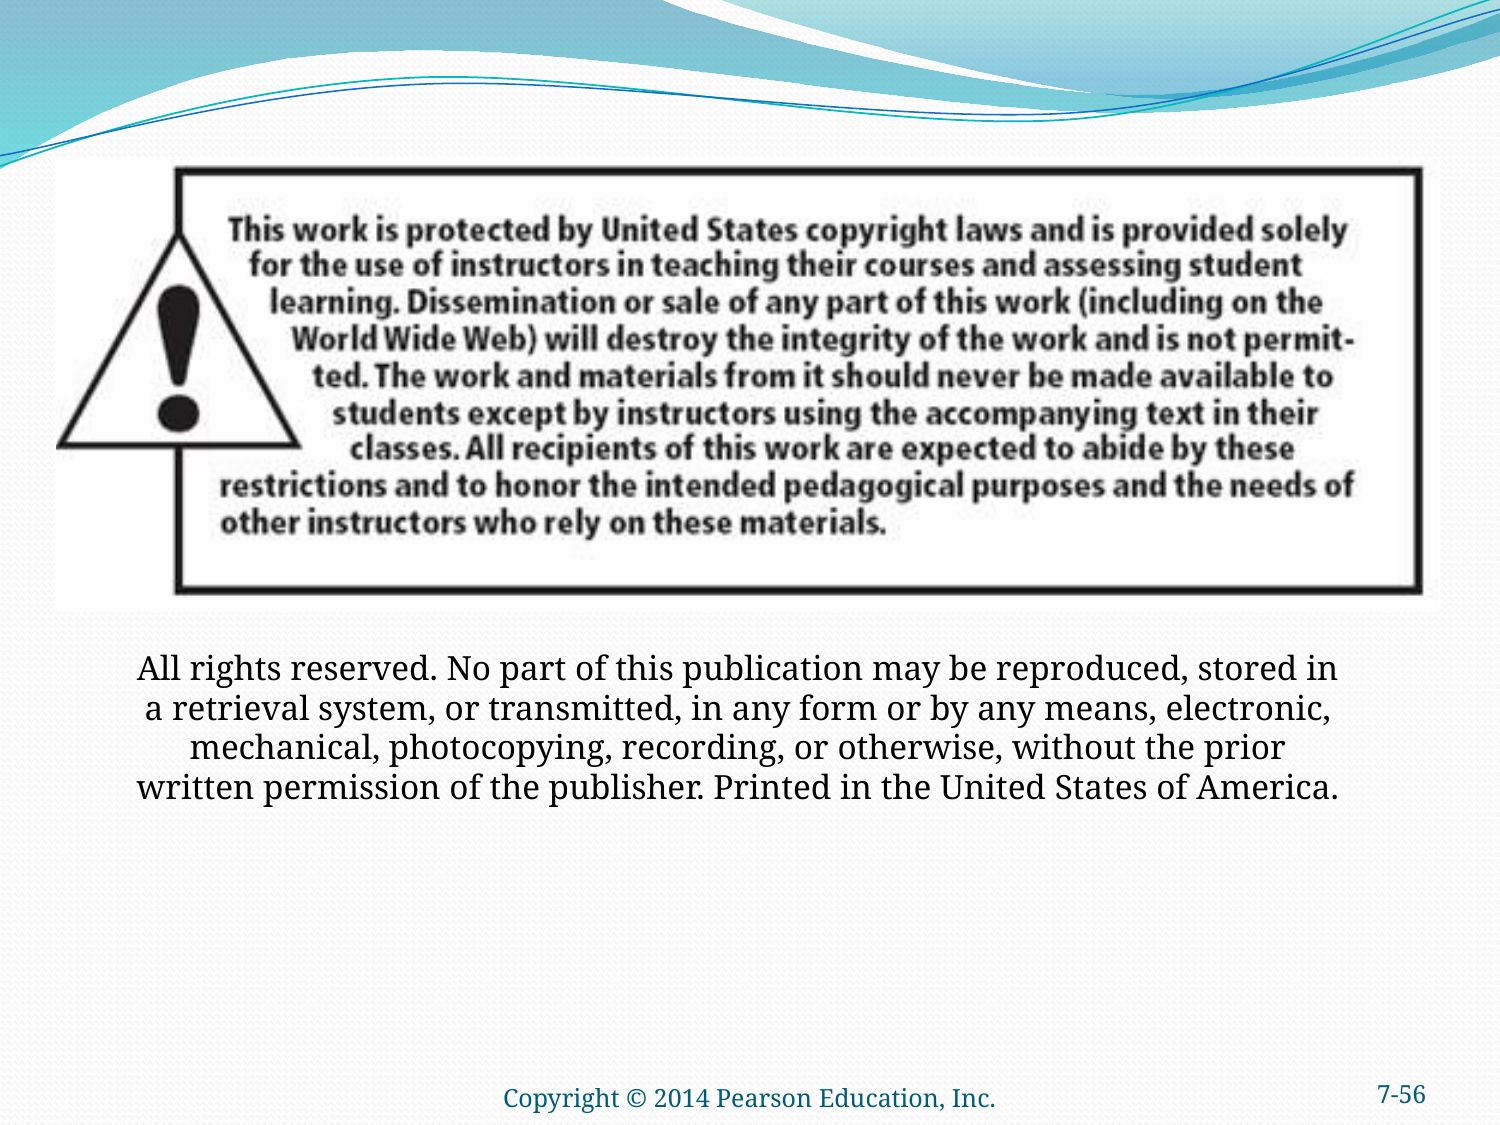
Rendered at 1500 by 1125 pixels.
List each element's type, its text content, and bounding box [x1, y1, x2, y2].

text_box All rights reserved. No part of this publication may be reproduced, stored in a retrieval system, or transmitted, in any form or by any means, electronic, mechanical, photocopying, recording, or otherwise, without the prior written permission of the publisher. Printed in the United States of America. [116, 639, 1362, 814]
picture [55, 159, 1439, 611]
